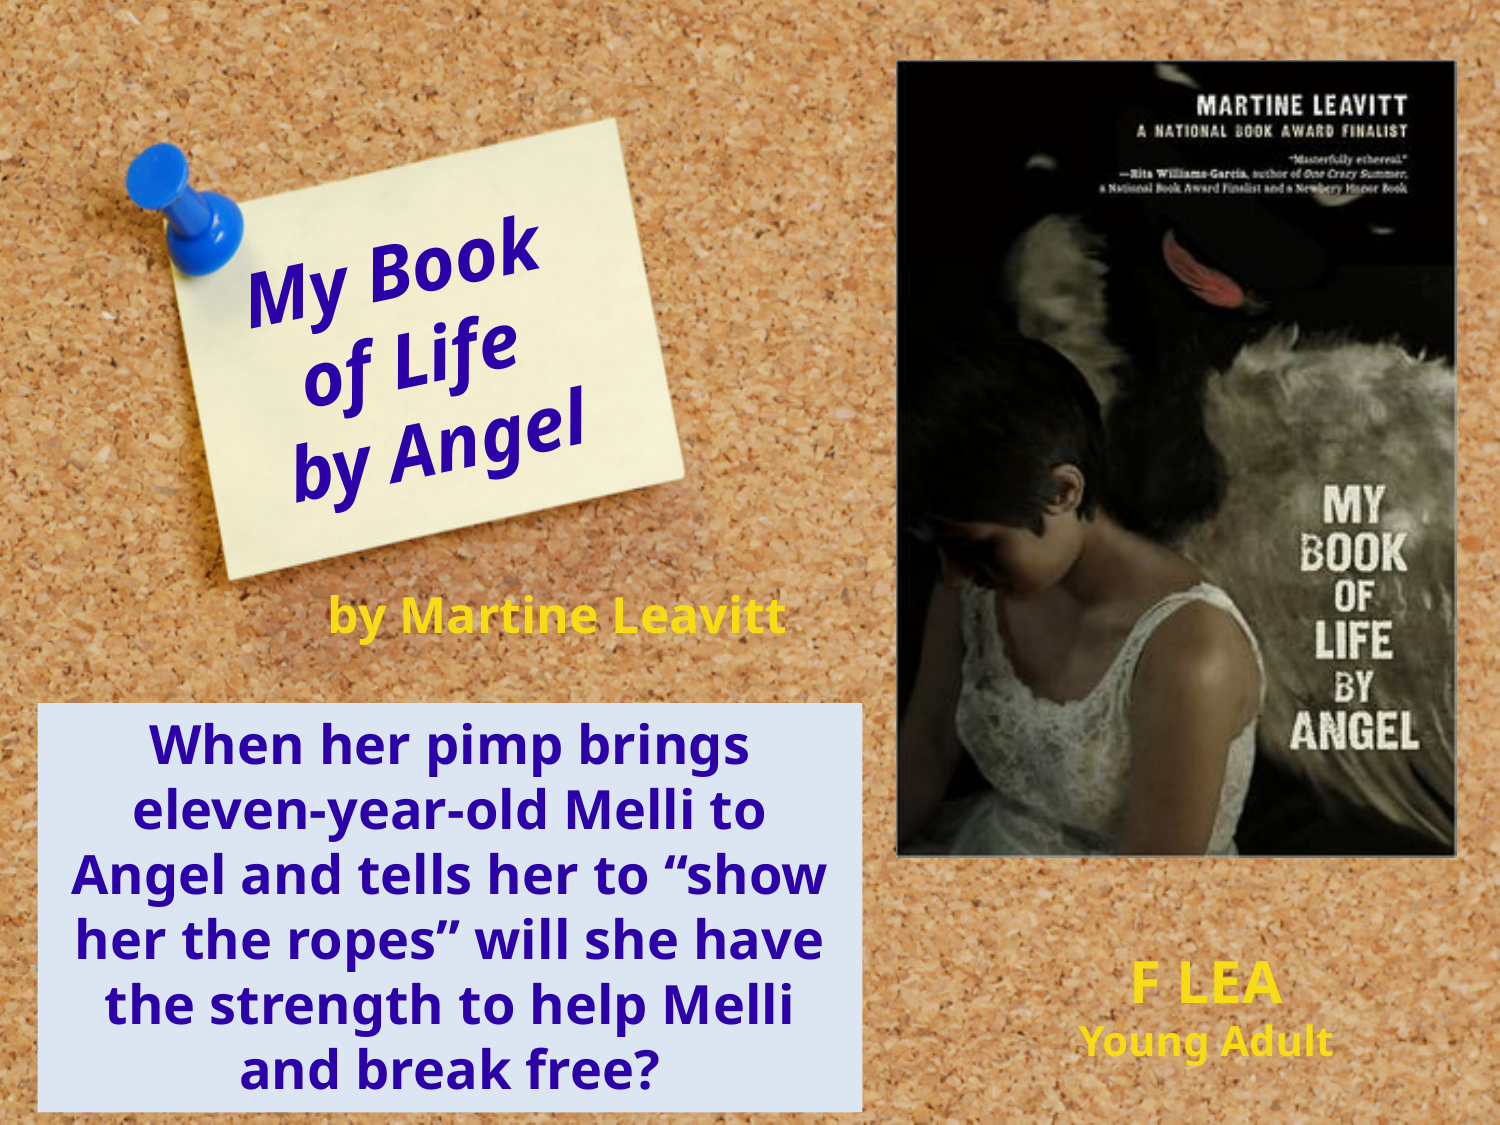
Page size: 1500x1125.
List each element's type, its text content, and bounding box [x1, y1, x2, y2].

list When her pimp brings eleven-year-old Melli to Angel and tells her to “show her the ropes” will she have the strength to help Melli and break free? [37, 703, 863, 1113]
text_box F LEA Young Adult [1037, 937, 1375, 1073]
picture [0, 0, 1500, 1125]
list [896, 60, 1458, 858]
text_box by Martine Leavitt [312, 575, 891, 651]
title My Book of Life by Angel [162, 162, 676, 548]
